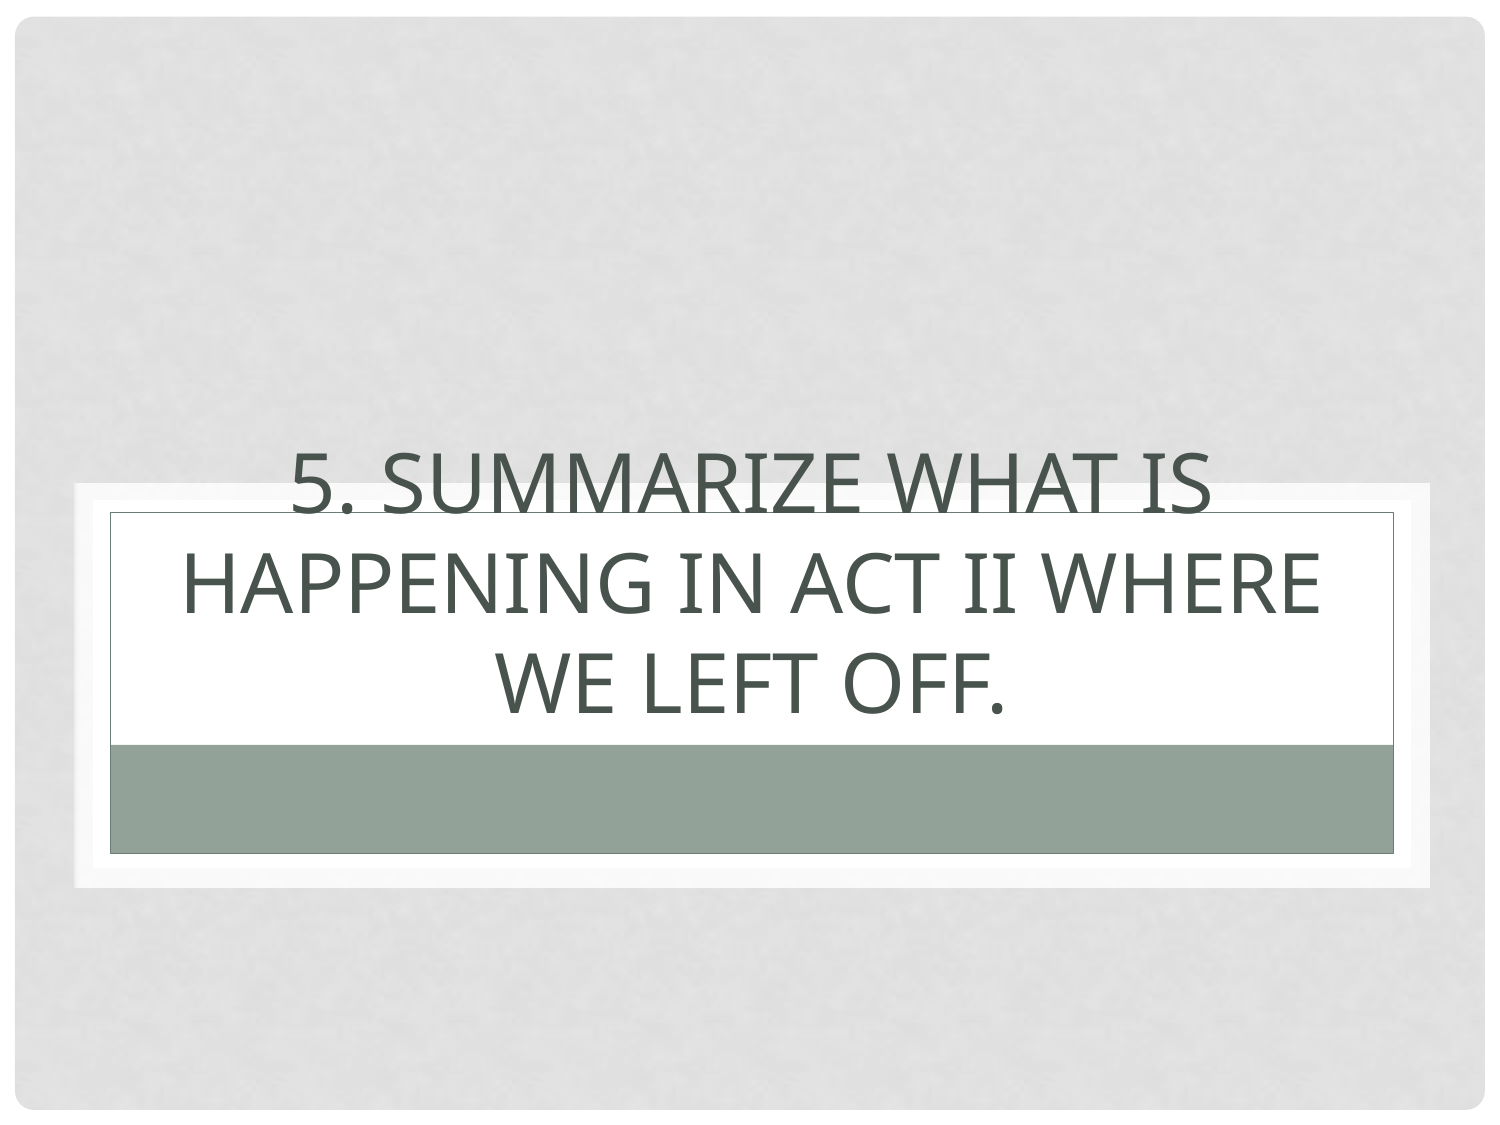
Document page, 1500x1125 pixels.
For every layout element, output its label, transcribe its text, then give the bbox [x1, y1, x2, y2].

title 5. Summarize what is happening in Act II where we left off. [120, 525, 1384, 738]
